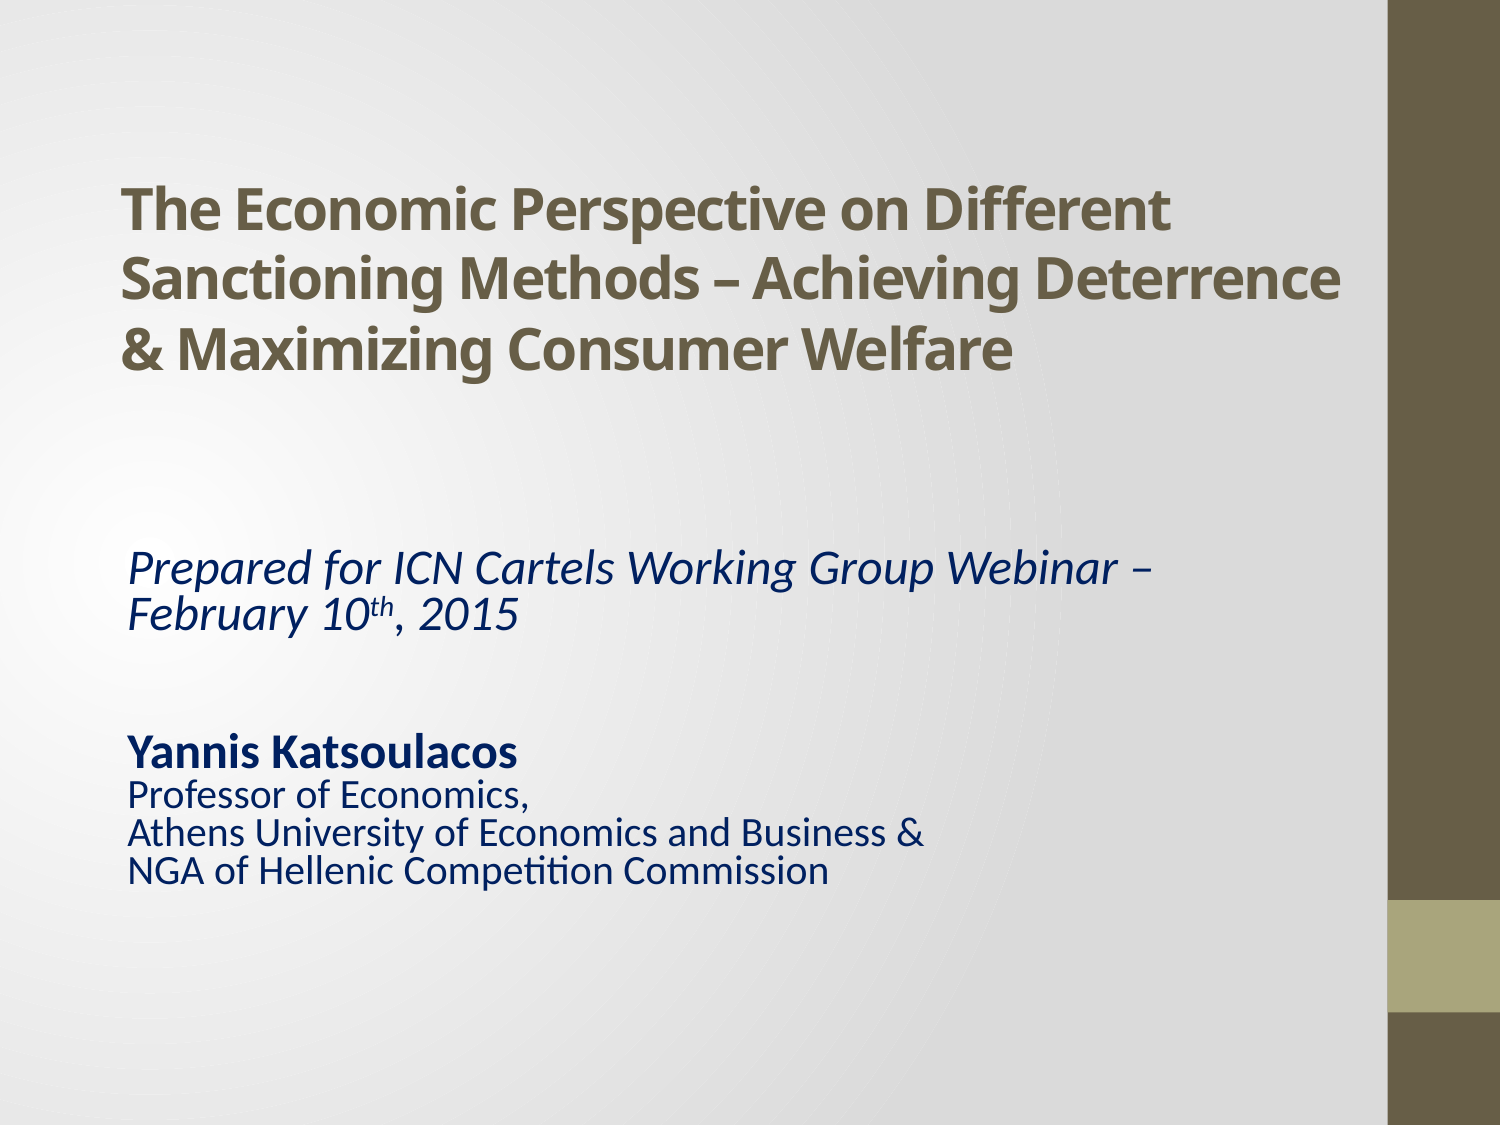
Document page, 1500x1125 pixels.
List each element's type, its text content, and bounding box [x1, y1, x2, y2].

title The Economic Perspective on Different Sanctioning Methods – Achieving Deterrence & Maximizing Consumer Welfare [105, 115, 1376, 390]
subtitle Prepared for ICN Cartels Working Group Webinar – February 10th, 2015 Yannis Katsoulacos Professor of Economics, Athens University of Economics and Business & NGA of Hellenic Competition Commission [112, 432, 1372, 985]
